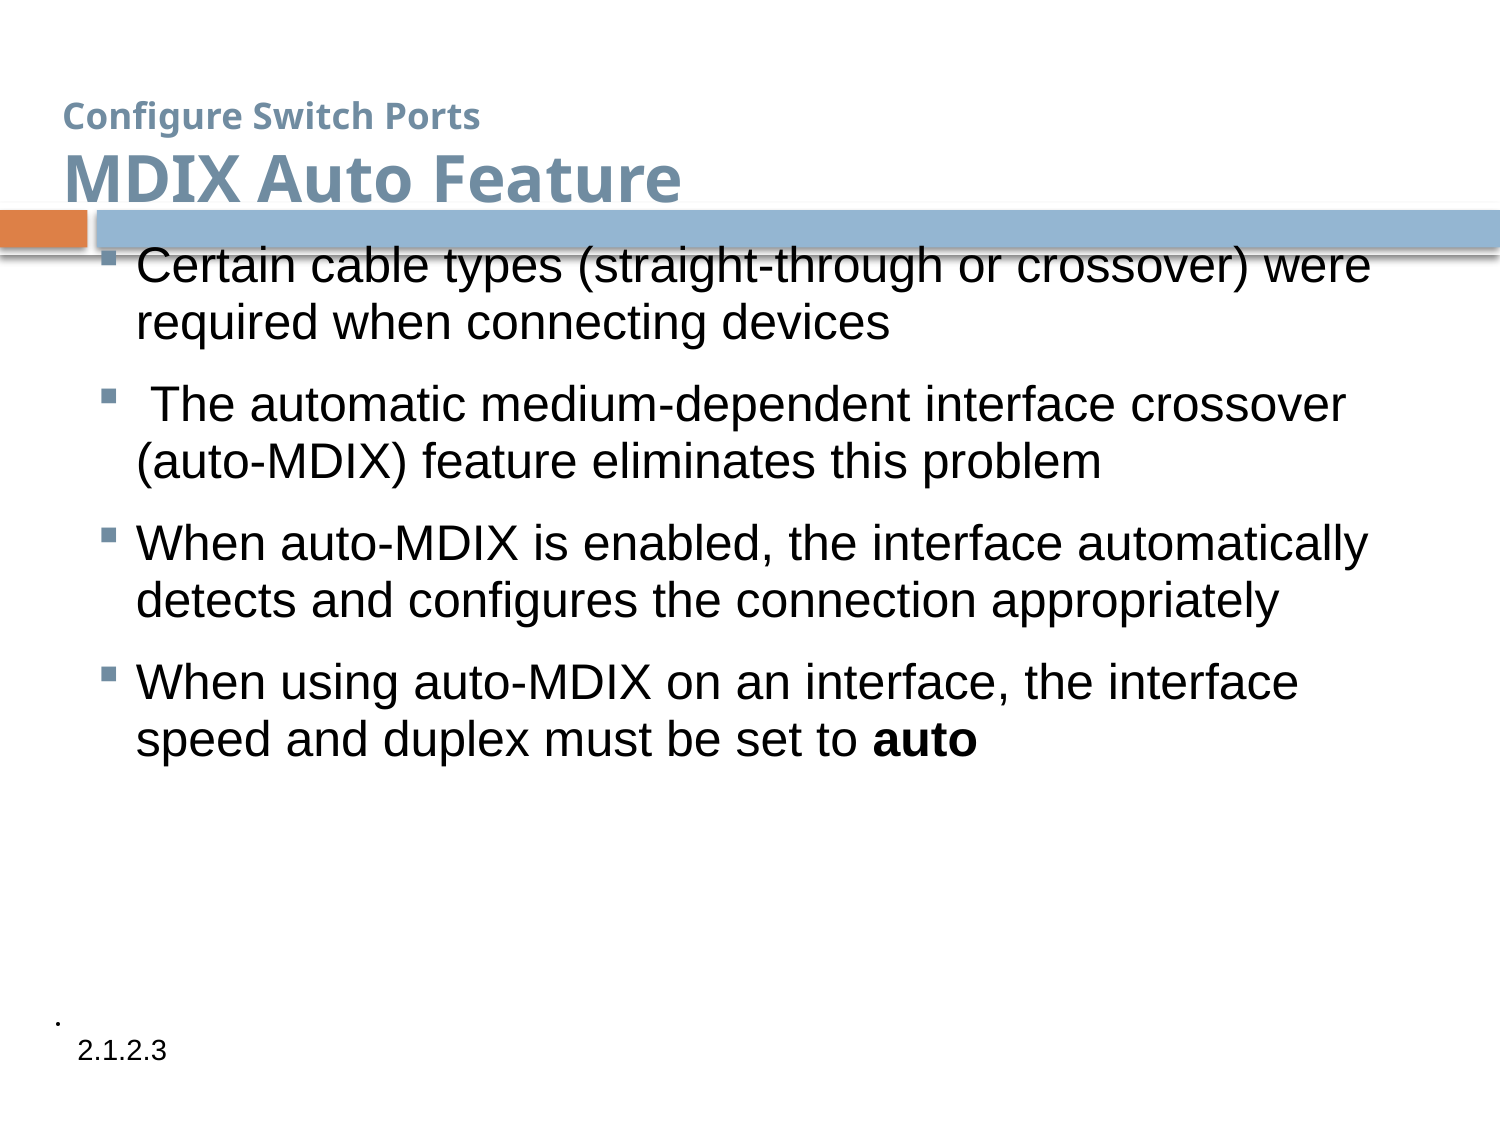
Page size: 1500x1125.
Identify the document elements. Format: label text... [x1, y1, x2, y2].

title Configure Switch Ports MDIX Auto Feature [47, 85, 1384, 224]
text_box Certain cable types (straight-through or crossover) were required when connecting devices The automatic medium-dependent interface crossover (auto-MDIX) feature eliminates this problem When auto-MDIX is enabled, the interface automatically detects and configures the connection appropriately When using auto-MDIX on an interface, the interface speed and duplex must be set to auto [83, 230, 1387, 1031]
